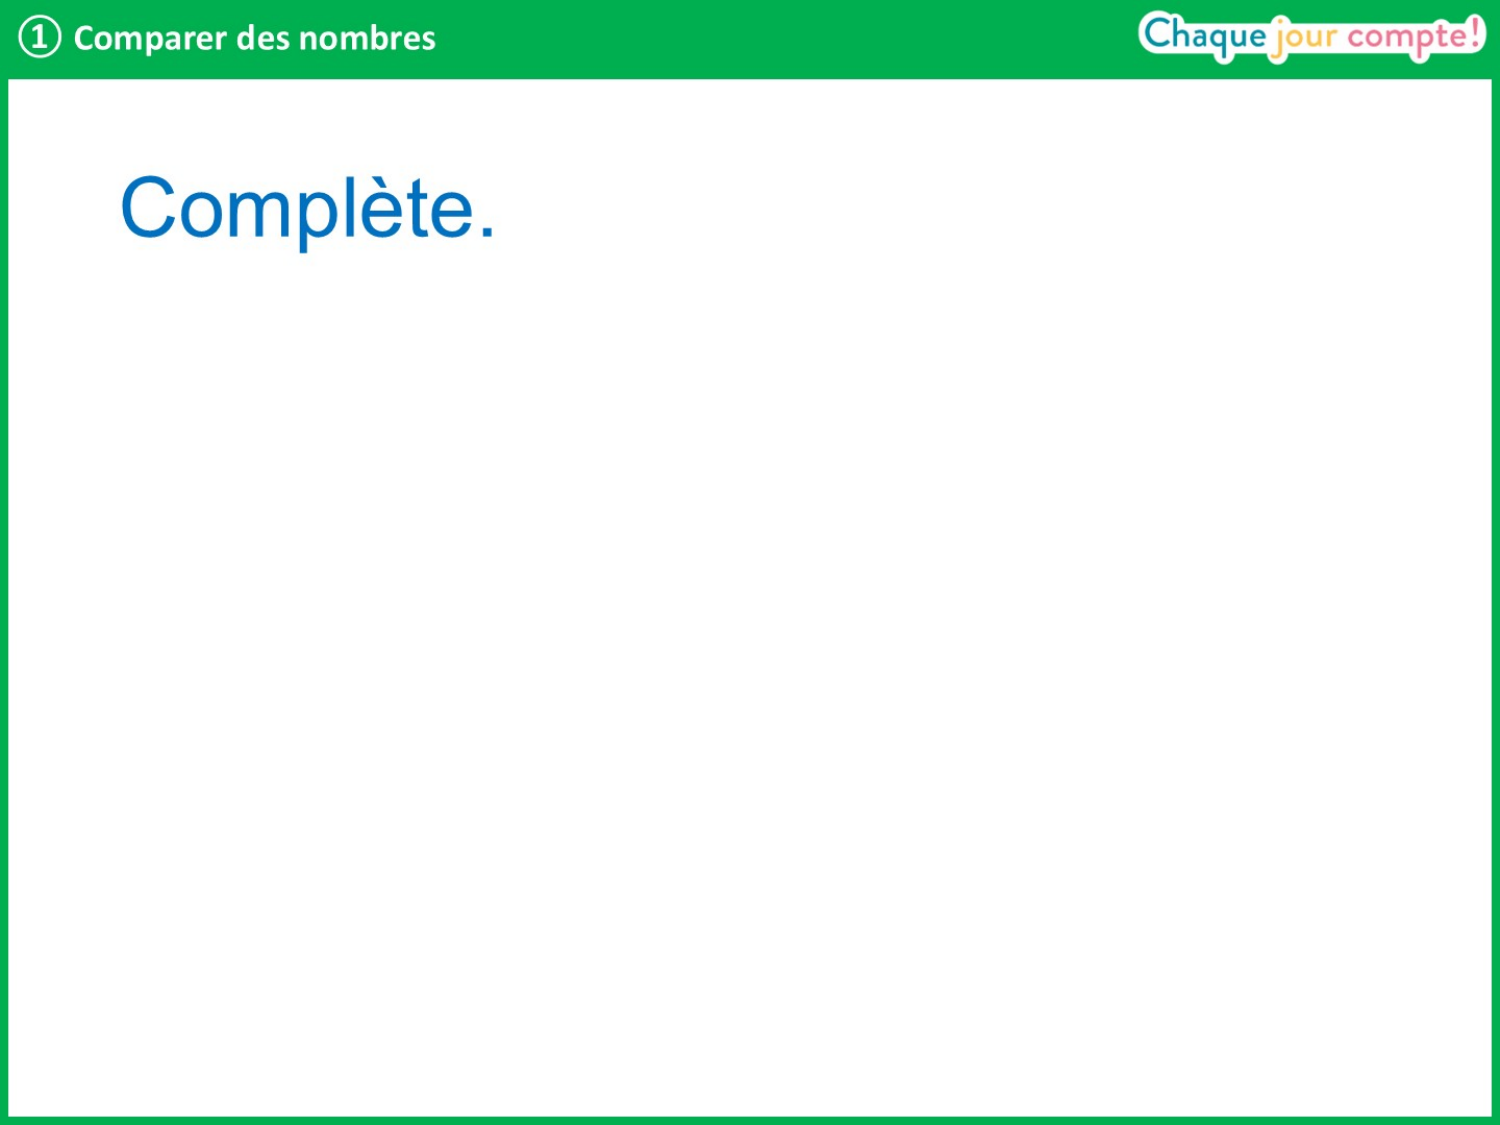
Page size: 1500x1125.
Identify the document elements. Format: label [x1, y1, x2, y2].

list [0, 0, 1500, 1125]
